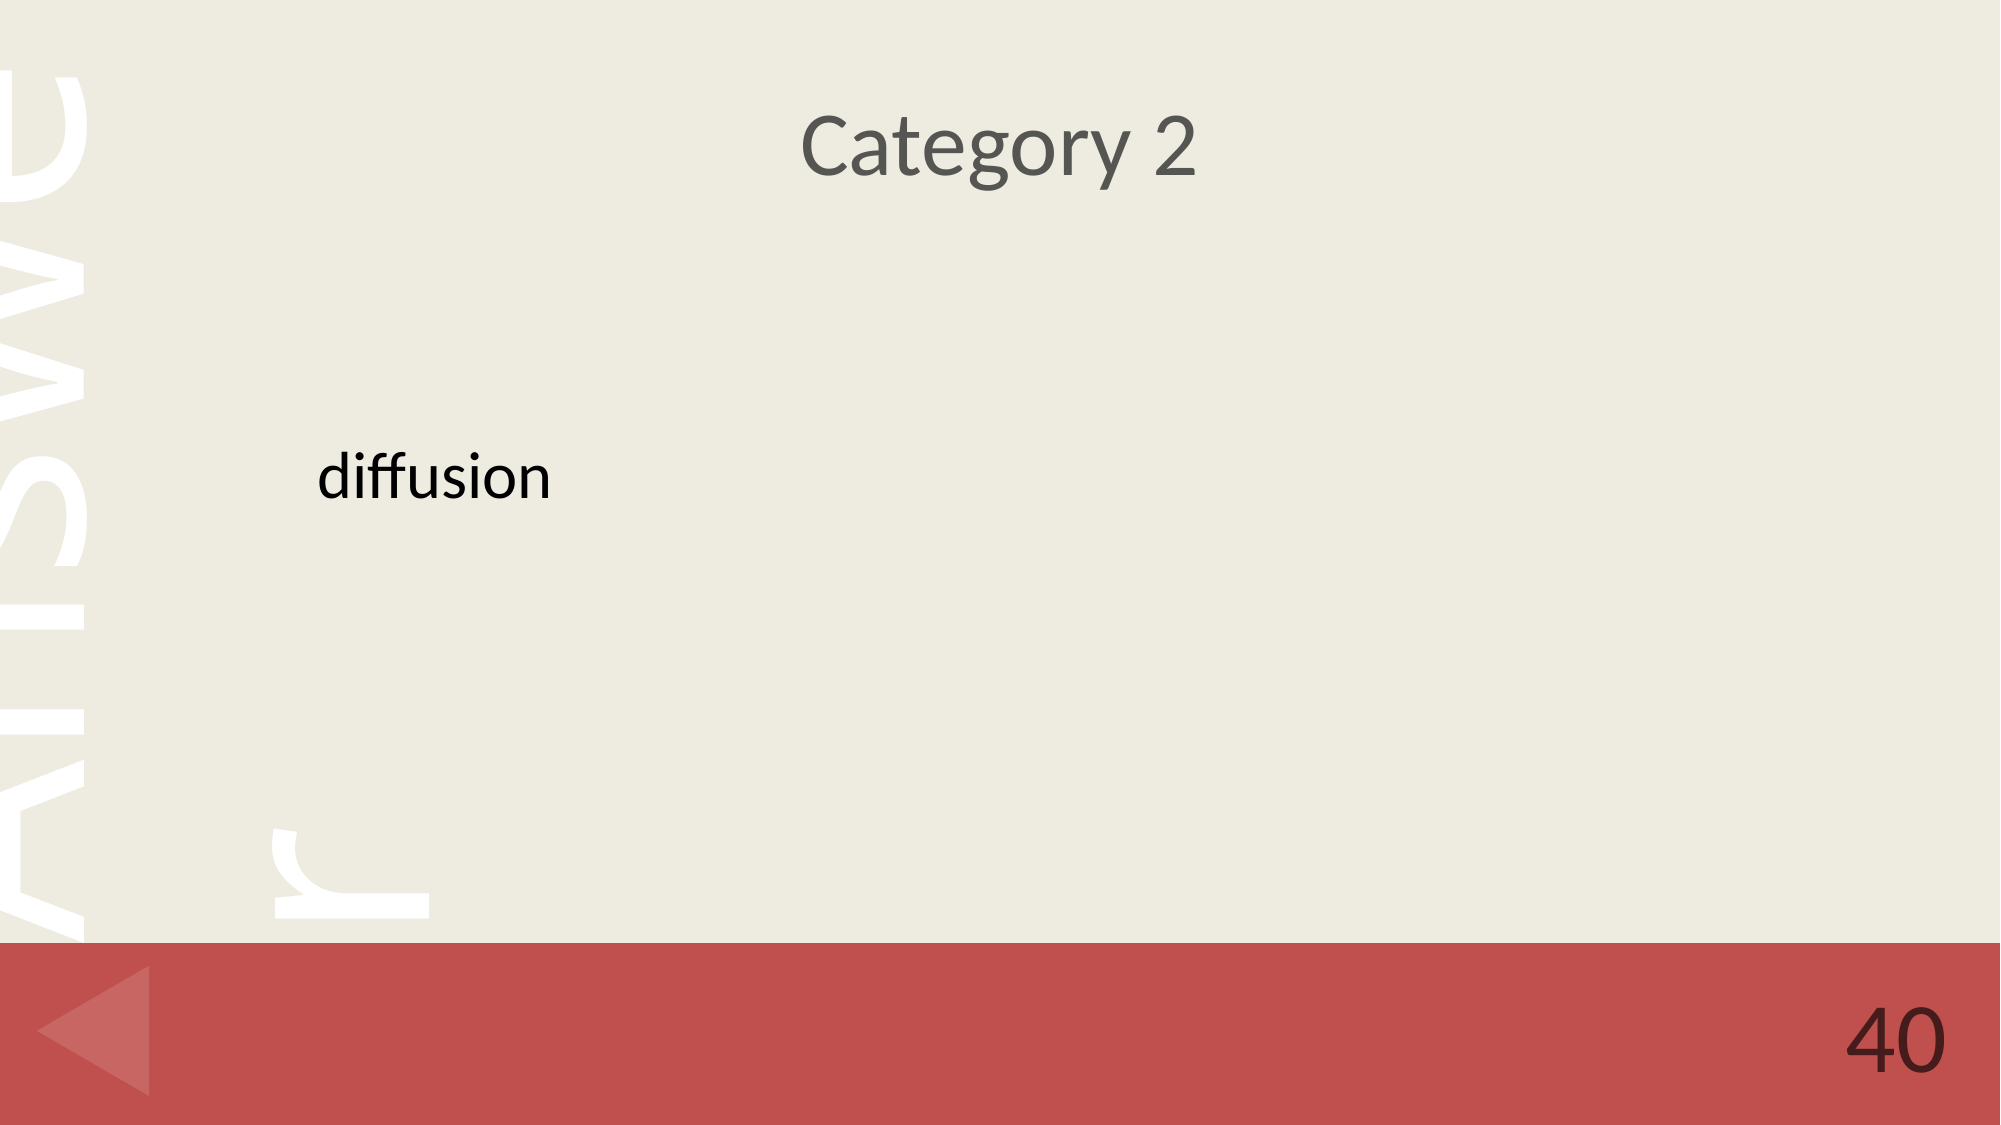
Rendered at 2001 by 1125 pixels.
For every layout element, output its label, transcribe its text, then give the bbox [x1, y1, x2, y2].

list 40 [1494, 967, 1963, 1097]
title Category 2 [99, 45, 1900, 233]
list diffusion [302, 307, 1760, 636]
